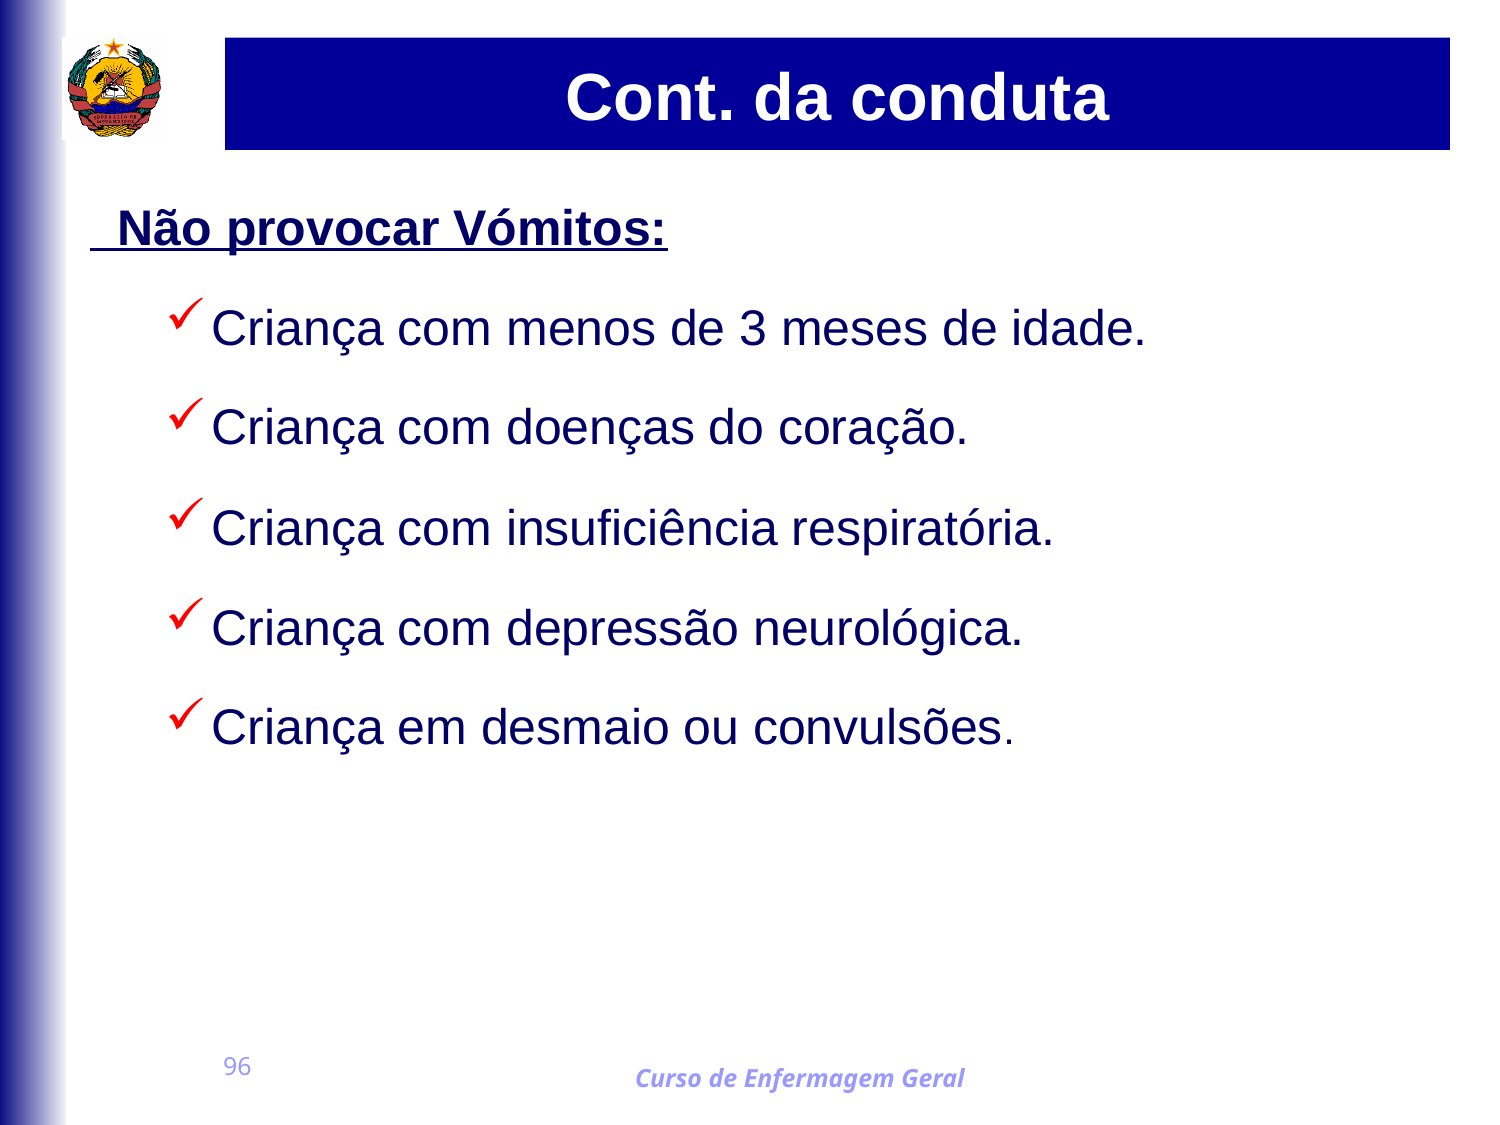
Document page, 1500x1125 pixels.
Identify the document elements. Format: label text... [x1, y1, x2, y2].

slide_number 96 [62, 1037, 413, 1098]
footer Curso de Enfermagem Geral [499, 1049, 1101, 1101]
title Cont. da conduta [224, 37, 1451, 151]
list Não provocar Vómitos: Criança com menos de 3 meses de idade. Criança com doenças do coração. Criança com insuficiência respiratória. Criança com depressão neurológica. Criança em desmaio ou convulsões. [74, 187, 1451, 1013]
